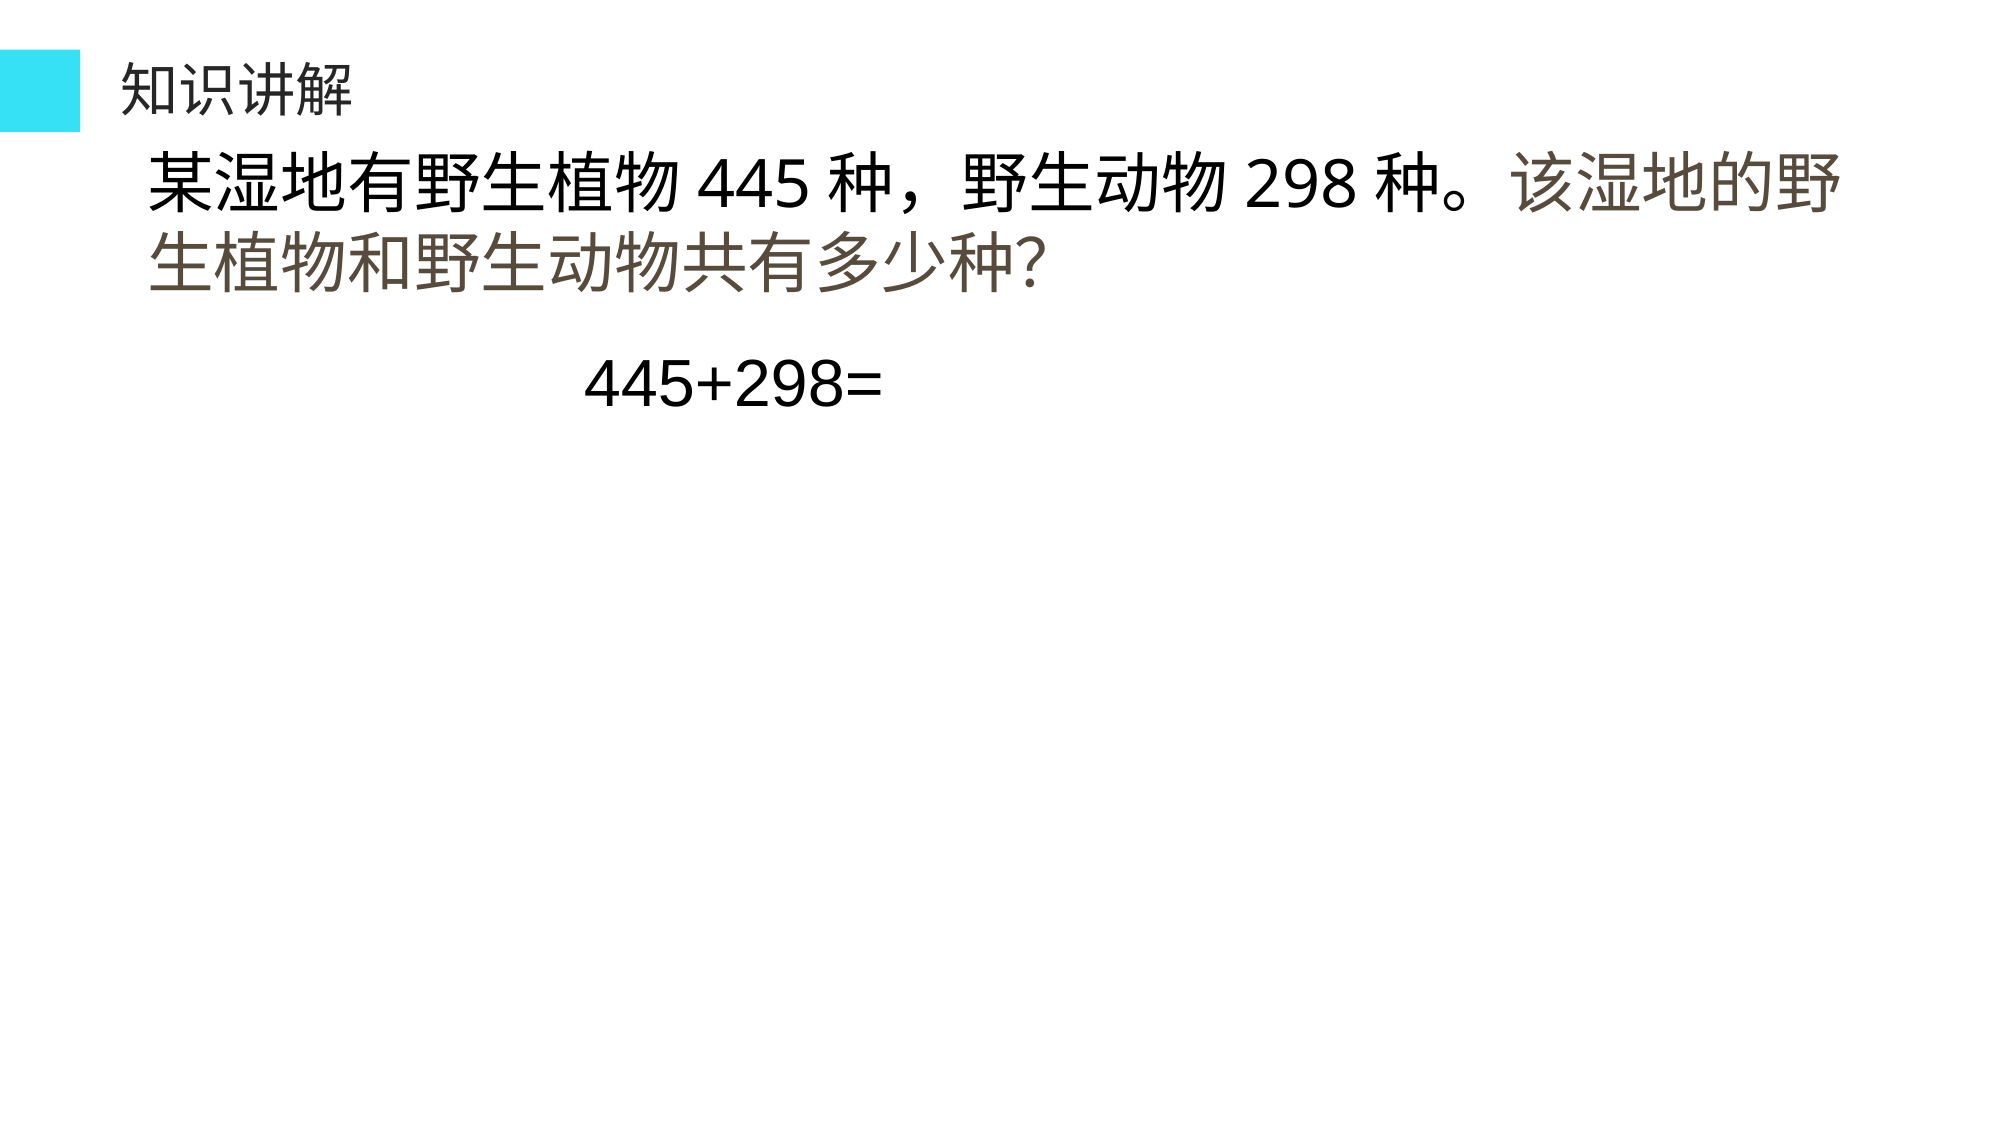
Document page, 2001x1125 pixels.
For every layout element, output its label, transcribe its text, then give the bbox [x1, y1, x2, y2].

text_box 445+298= [569, 332, 1079, 428]
text_box 某湿地有野生植物445种，野生动物298种。该湿地的野生植物和野生动物共有多少种？ [132, 133, 1873, 309]
text_box 知识讲解 [106, 46, 411, 131]
text_box [0, 49, 81, 133]
